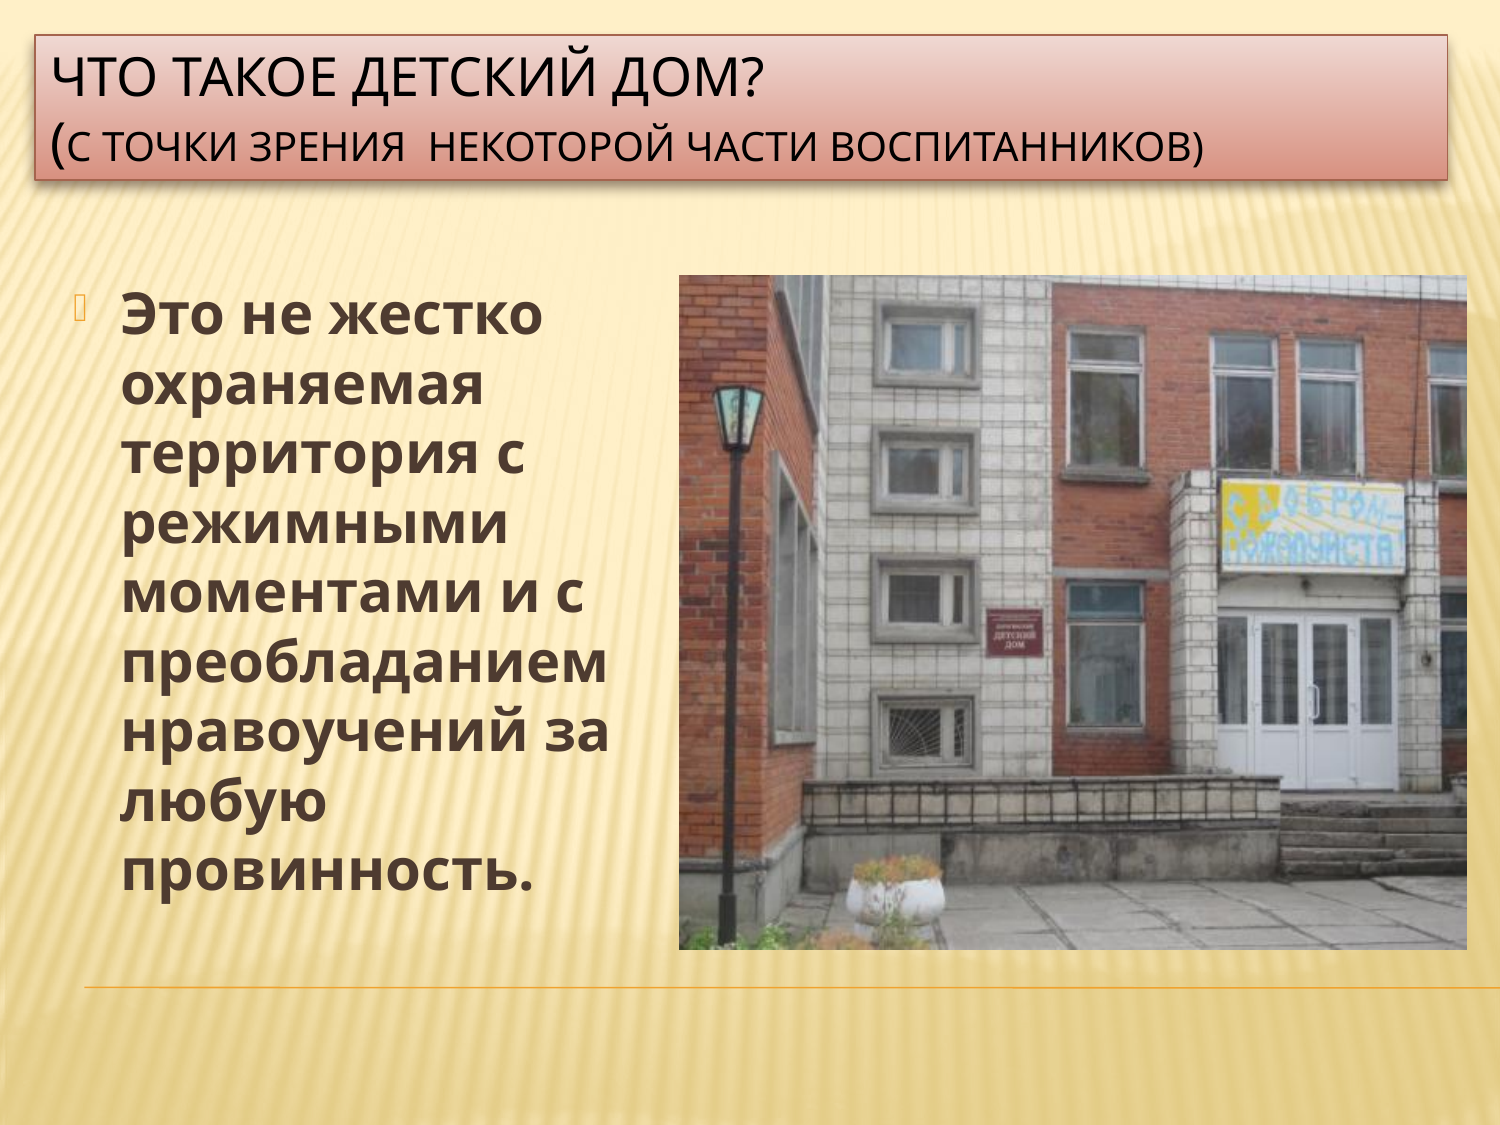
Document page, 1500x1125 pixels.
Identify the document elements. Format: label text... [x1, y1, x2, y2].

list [679, 274, 1467, 950]
list Это не жестко охраняемая территория с режимными моментами и с преобладанием нравоучений за любую провинность. [58, 269, 763, 917]
title Что такое детский дом? (С точки зрения некоторой части воспитанников) [34, 34, 1448, 181]
